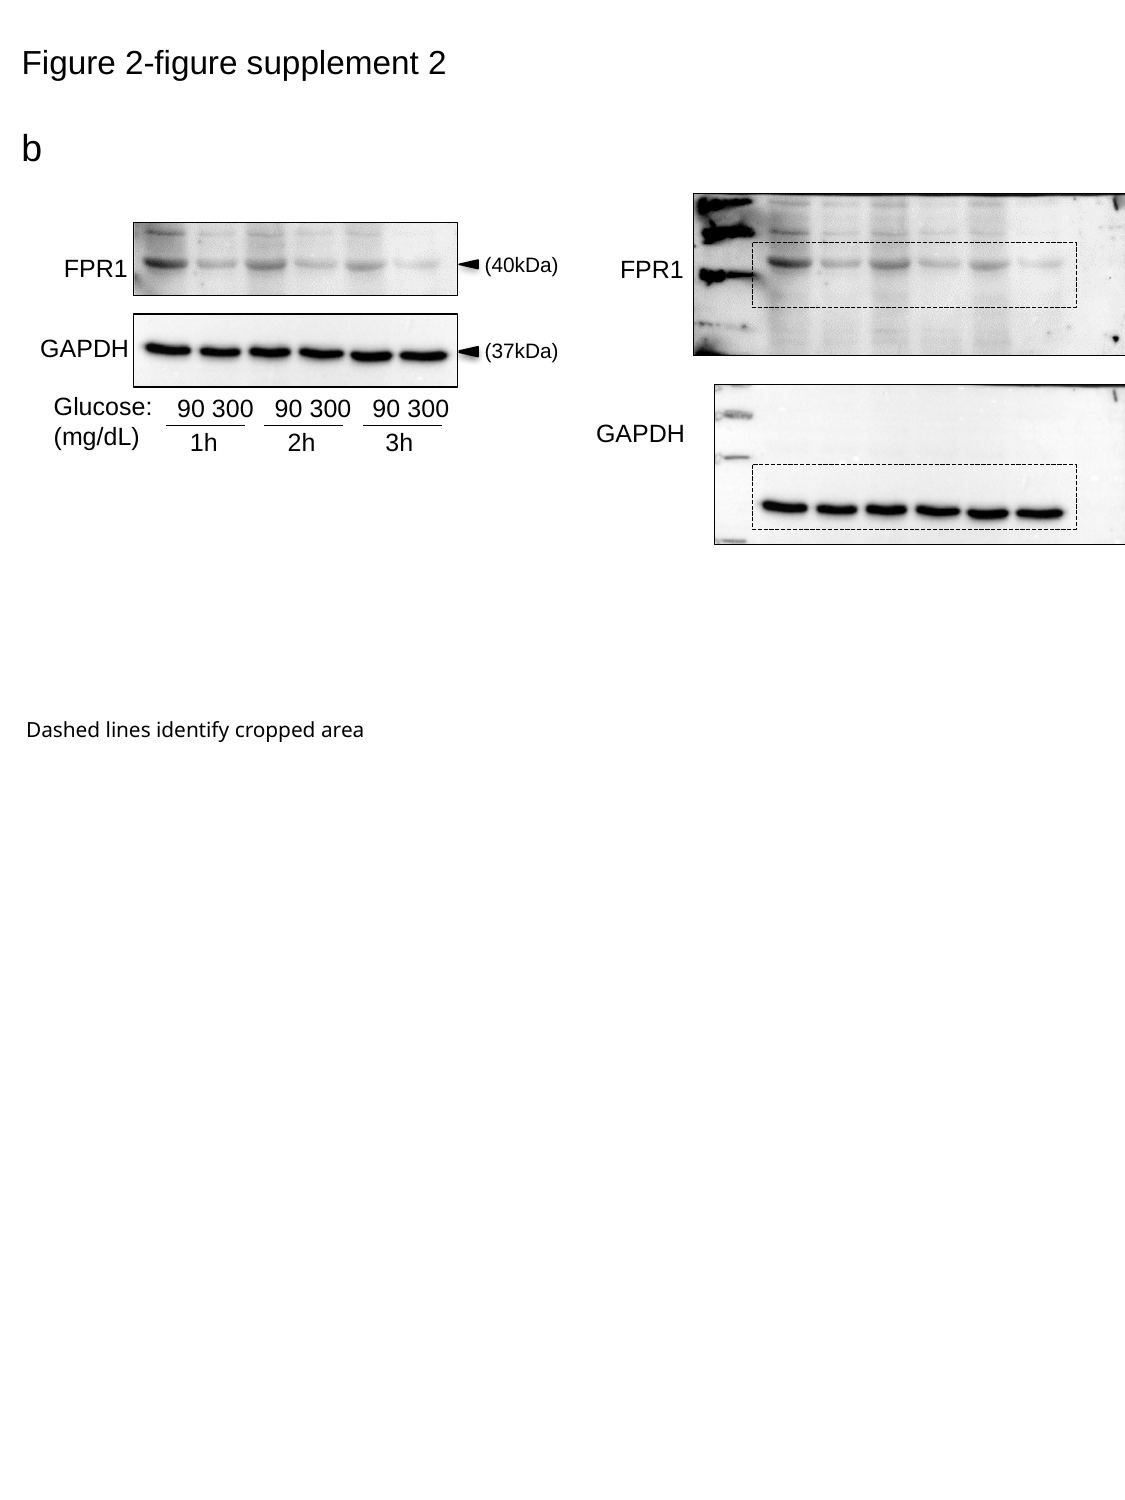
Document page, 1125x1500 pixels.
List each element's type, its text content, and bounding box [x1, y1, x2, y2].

text_box b [6, 117, 58, 177]
text_box FPR1 [605, 246, 688, 291]
picture [693, 194, 1125, 356]
text_box [462, 345, 479, 357]
picture [134, 314, 457, 387]
text_box Figure 2-figure supplement 2 [6, 33, 545, 89]
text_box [38, 382, 478, 465]
text_box Dashed lines identify cropped area [11, 709, 574, 750]
picture [134, 222, 457, 296]
text_box GAPDH [581, 410, 701, 455]
text_box [462, 261, 469, 268]
text_box (40kDa) [469, 244, 574, 284]
text_box FPR1 [49, 245, 128, 290]
text_box GAPDH [25, 324, 128, 370]
picture [714, 385, 1125, 544]
text_box (37kDa) [469, 330, 574, 370]
